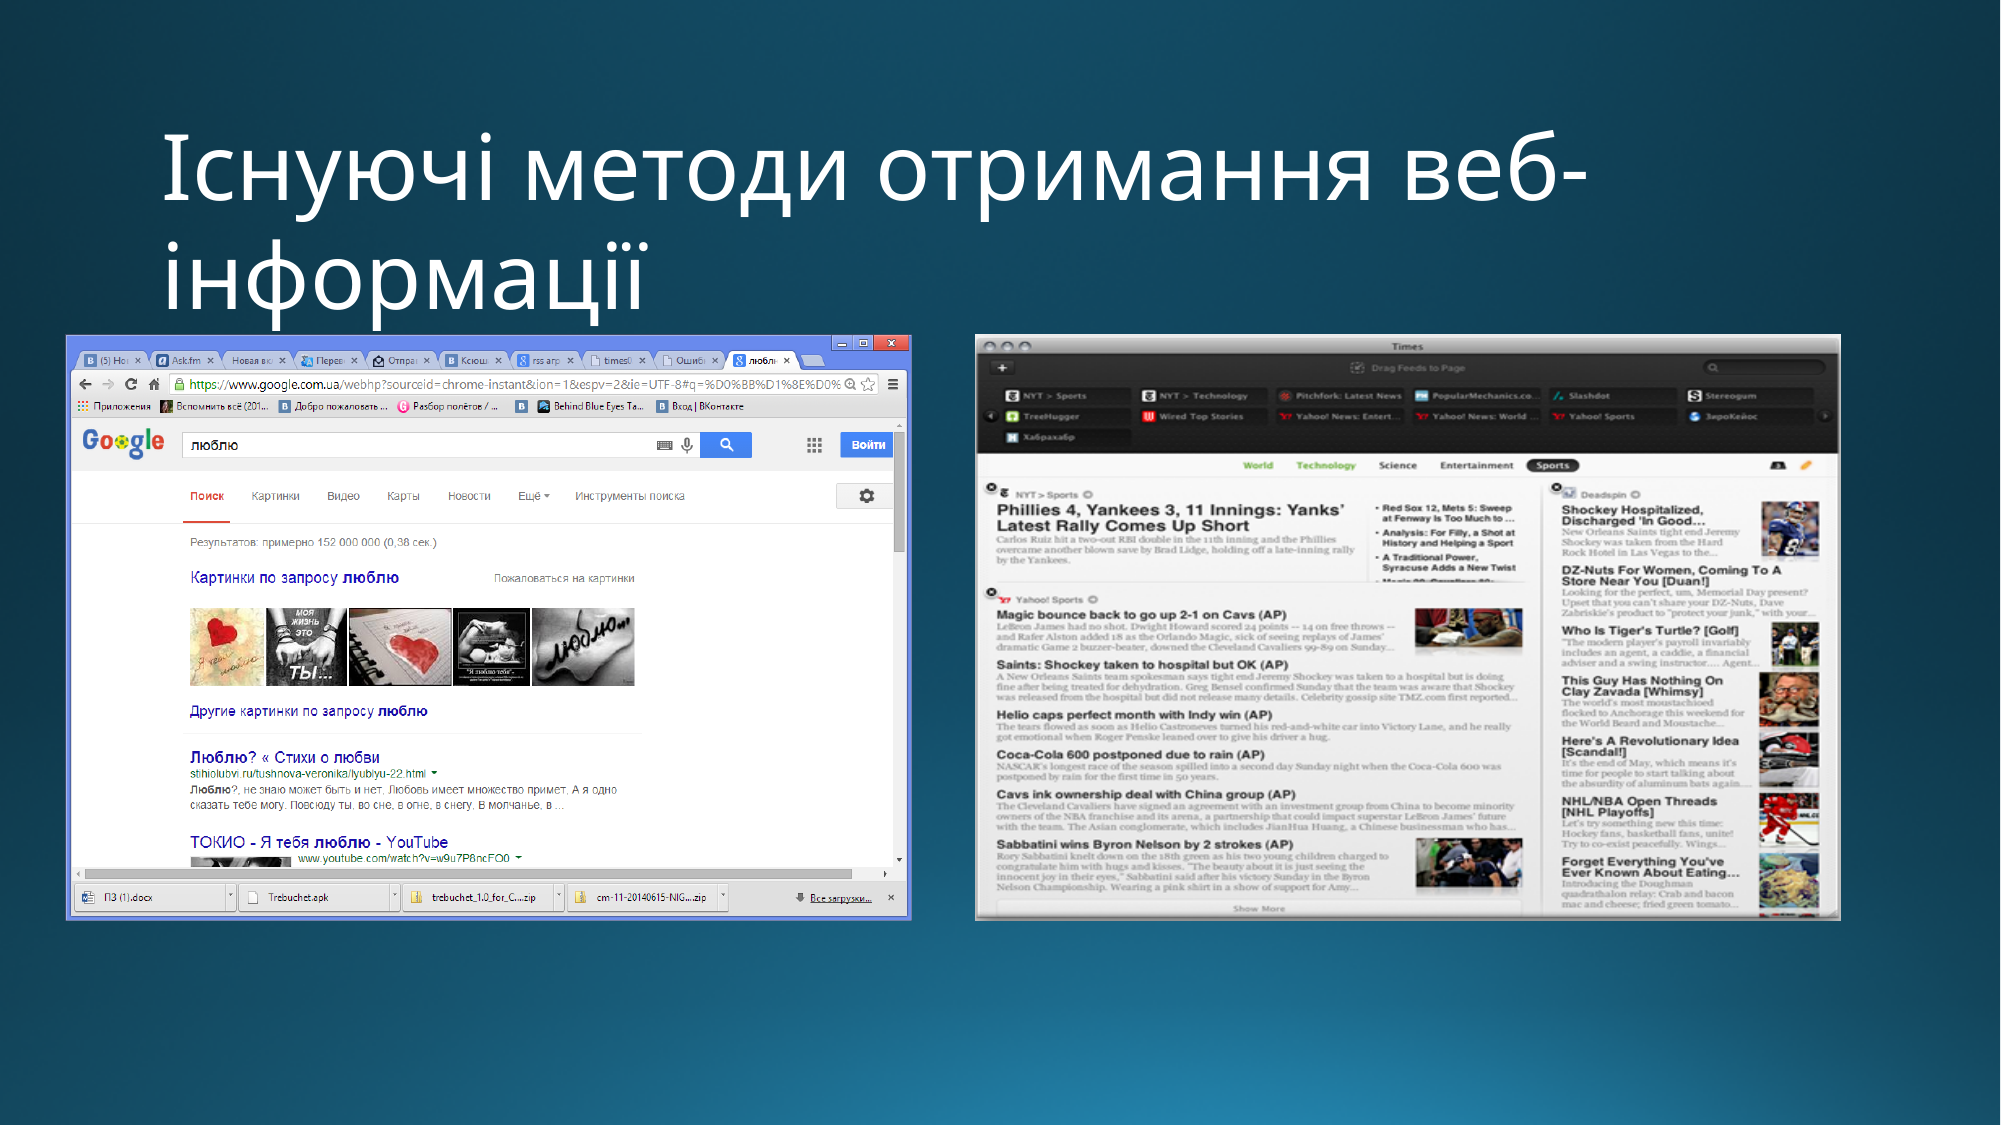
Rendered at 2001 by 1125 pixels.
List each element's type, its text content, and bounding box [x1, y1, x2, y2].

text_box Існуючі методи отримання веб-інформації [147, 100, 1919, 336]
picture [0, 0, 2001, 1125]
